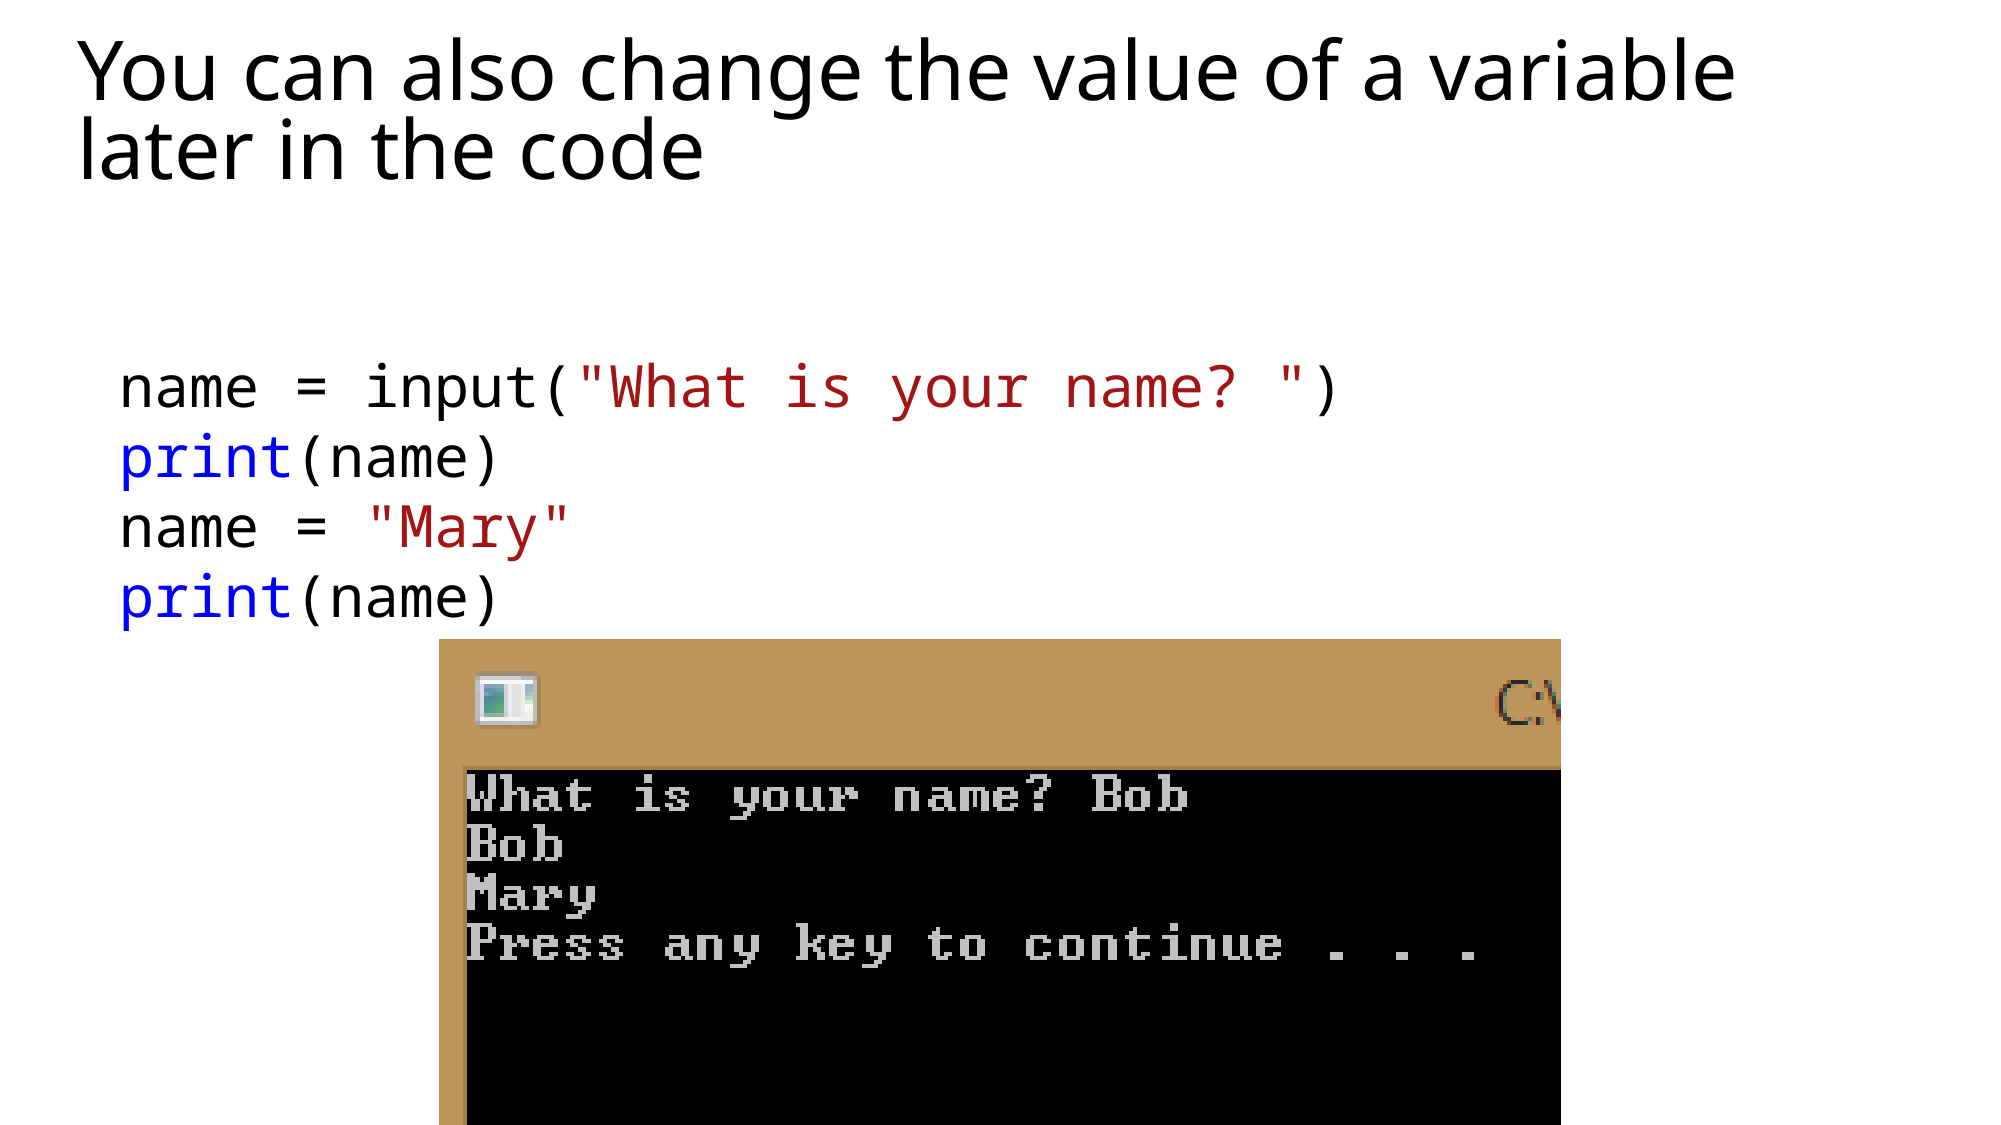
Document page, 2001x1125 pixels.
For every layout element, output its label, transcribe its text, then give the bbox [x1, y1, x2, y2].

text_box name = input("What is your name? ") print(name) name = "Mary" print(name) [104, 341, 1430, 707]
title You can also change the value of a variable later in the code [62, 29, 1953, 205]
picture [438, 639, 1562, 1125]
